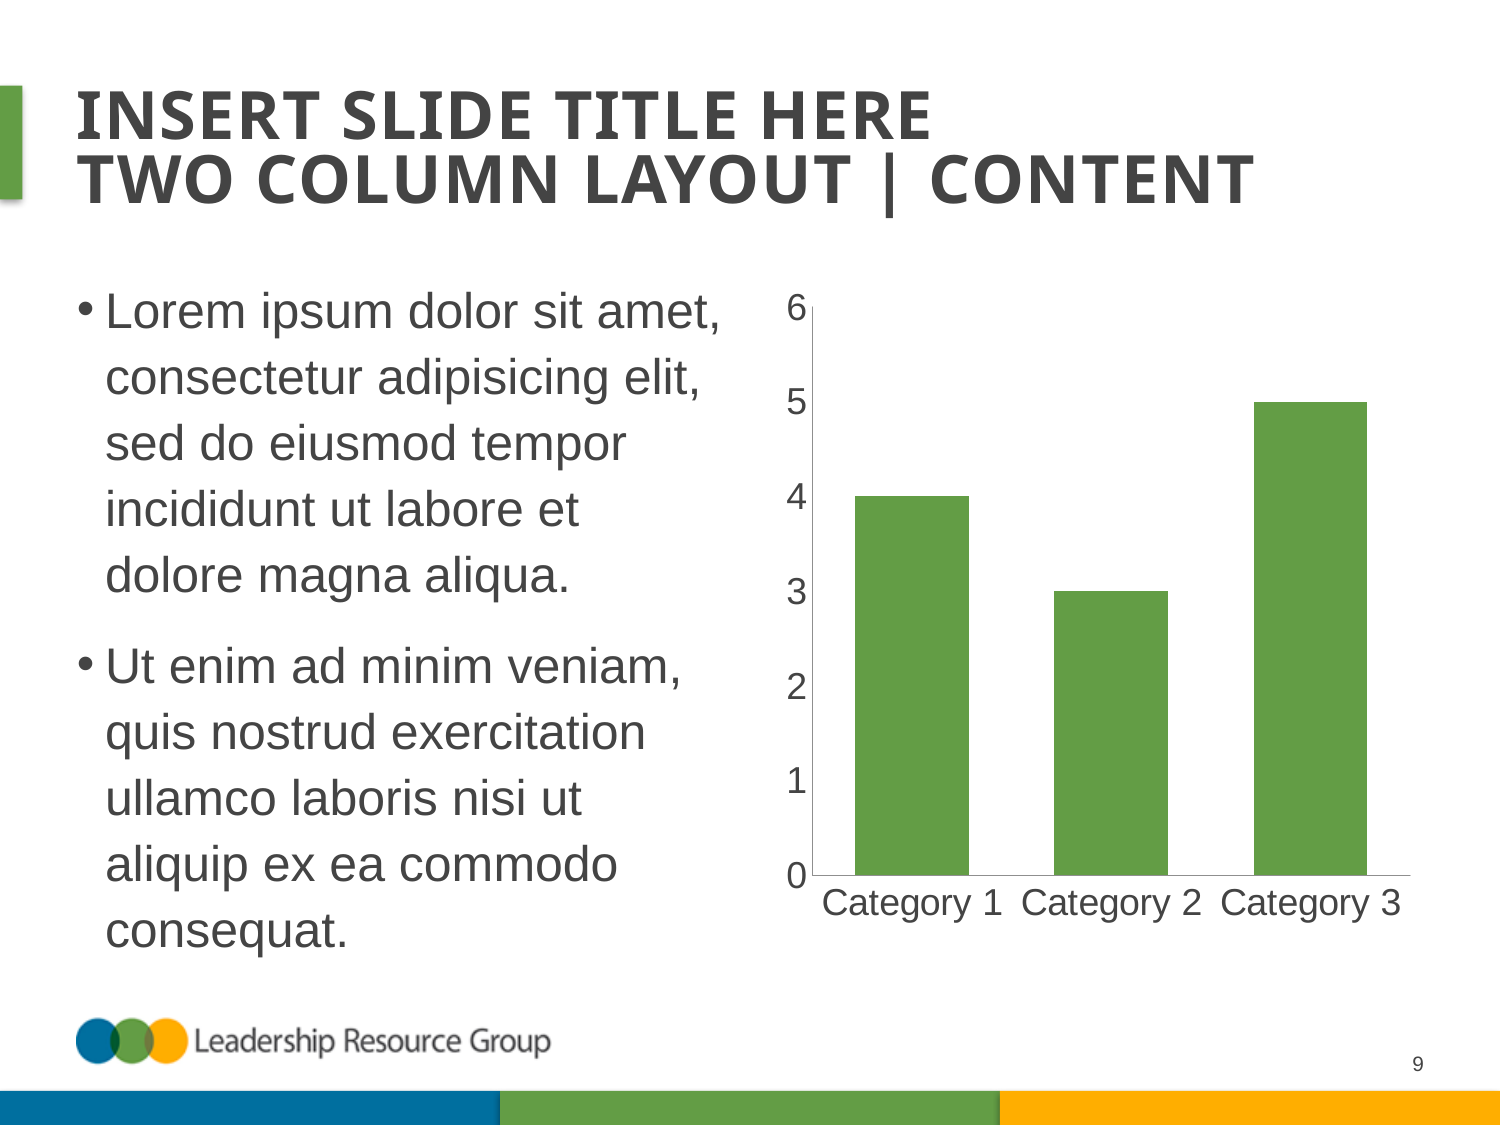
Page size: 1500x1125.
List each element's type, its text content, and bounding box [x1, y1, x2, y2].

picture [76, 1013, 577, 1067]
list Lorem ipsum dolor sit amet, consectetur adipisicing elit, sed do eiusmod tempor incididunt ut labore et dolore magna aliqua. Ut enim ad minim veniam, quis nostrud exercitation ullamco laboris nisi ut aliquip ex ea commodo consequat. [76, 272, 727, 937]
title Insert Slide Title HERE Two Column Layout | Content [76, 77, 1423, 224]
chart [773, 272, 1424, 937]
